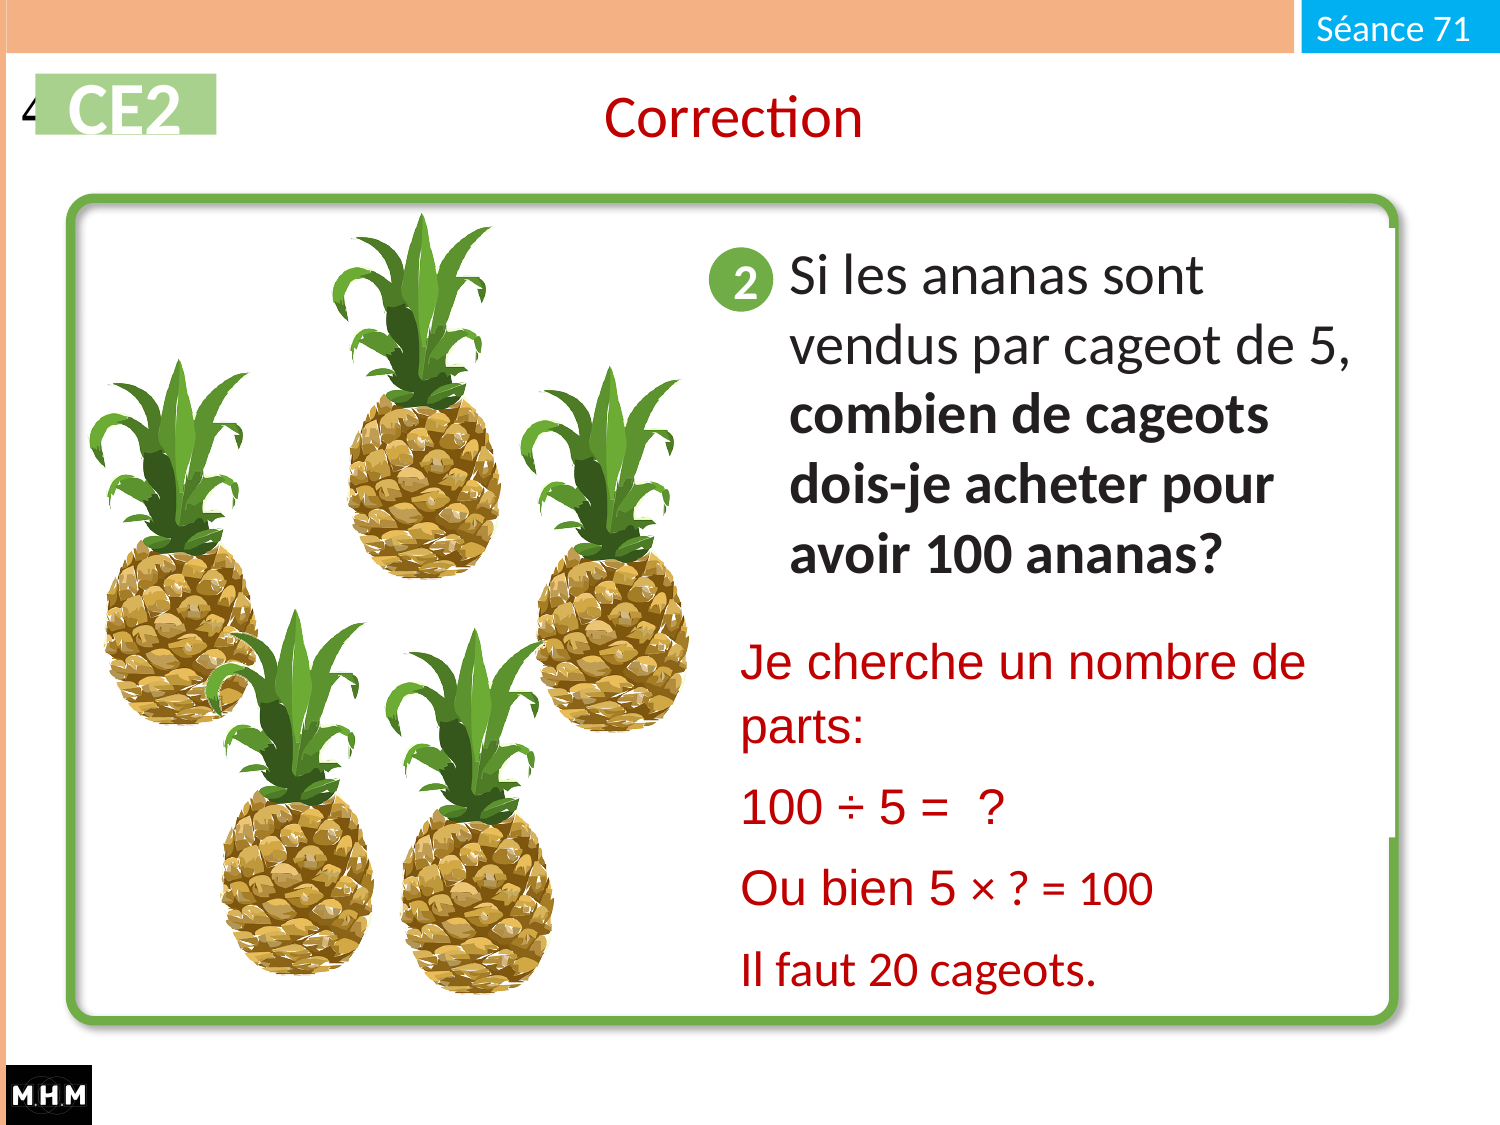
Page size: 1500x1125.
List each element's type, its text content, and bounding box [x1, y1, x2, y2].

picture [331, 208, 504, 581]
picture [383, 361, 692, 996]
text_box 2 [707, 246, 775, 313]
text_box Je cherche un nombre de parts: 100 ÷ 5 = ? Ou bien 5 × ? = 100 Il faut 20 cageots. [725, 617, 1328, 964]
picture [6, 1065, 92, 1125]
text_box Si les ananas sont vendus par cageot de 5, combien de cageots dois-je acheter pour avoir 100 ananas? [774, 228, 1396, 838]
title Correction [87, 32, 1382, 158]
text_box CE2 [34, 73, 217, 136]
text_box [69, 197, 1395, 1022]
picture [87, 355, 377, 977]
